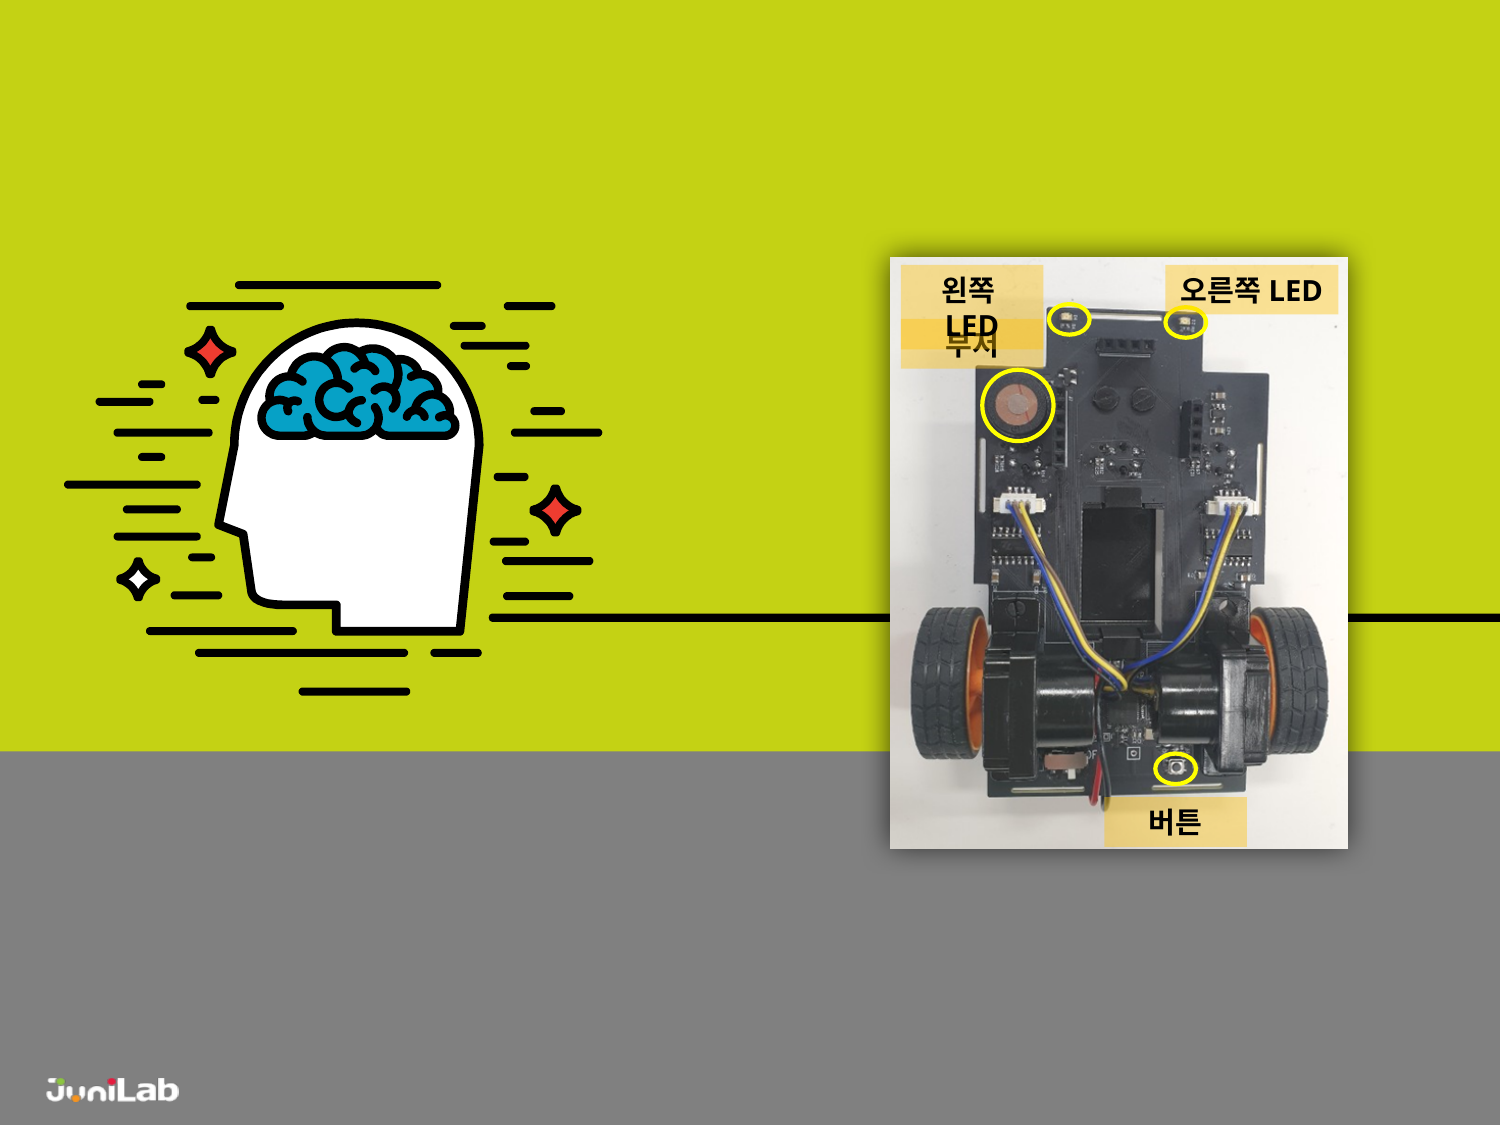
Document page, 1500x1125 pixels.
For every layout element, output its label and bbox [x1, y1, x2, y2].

picture [46, 1077, 180, 1102]
text_box [890, 257, 1348, 849]
